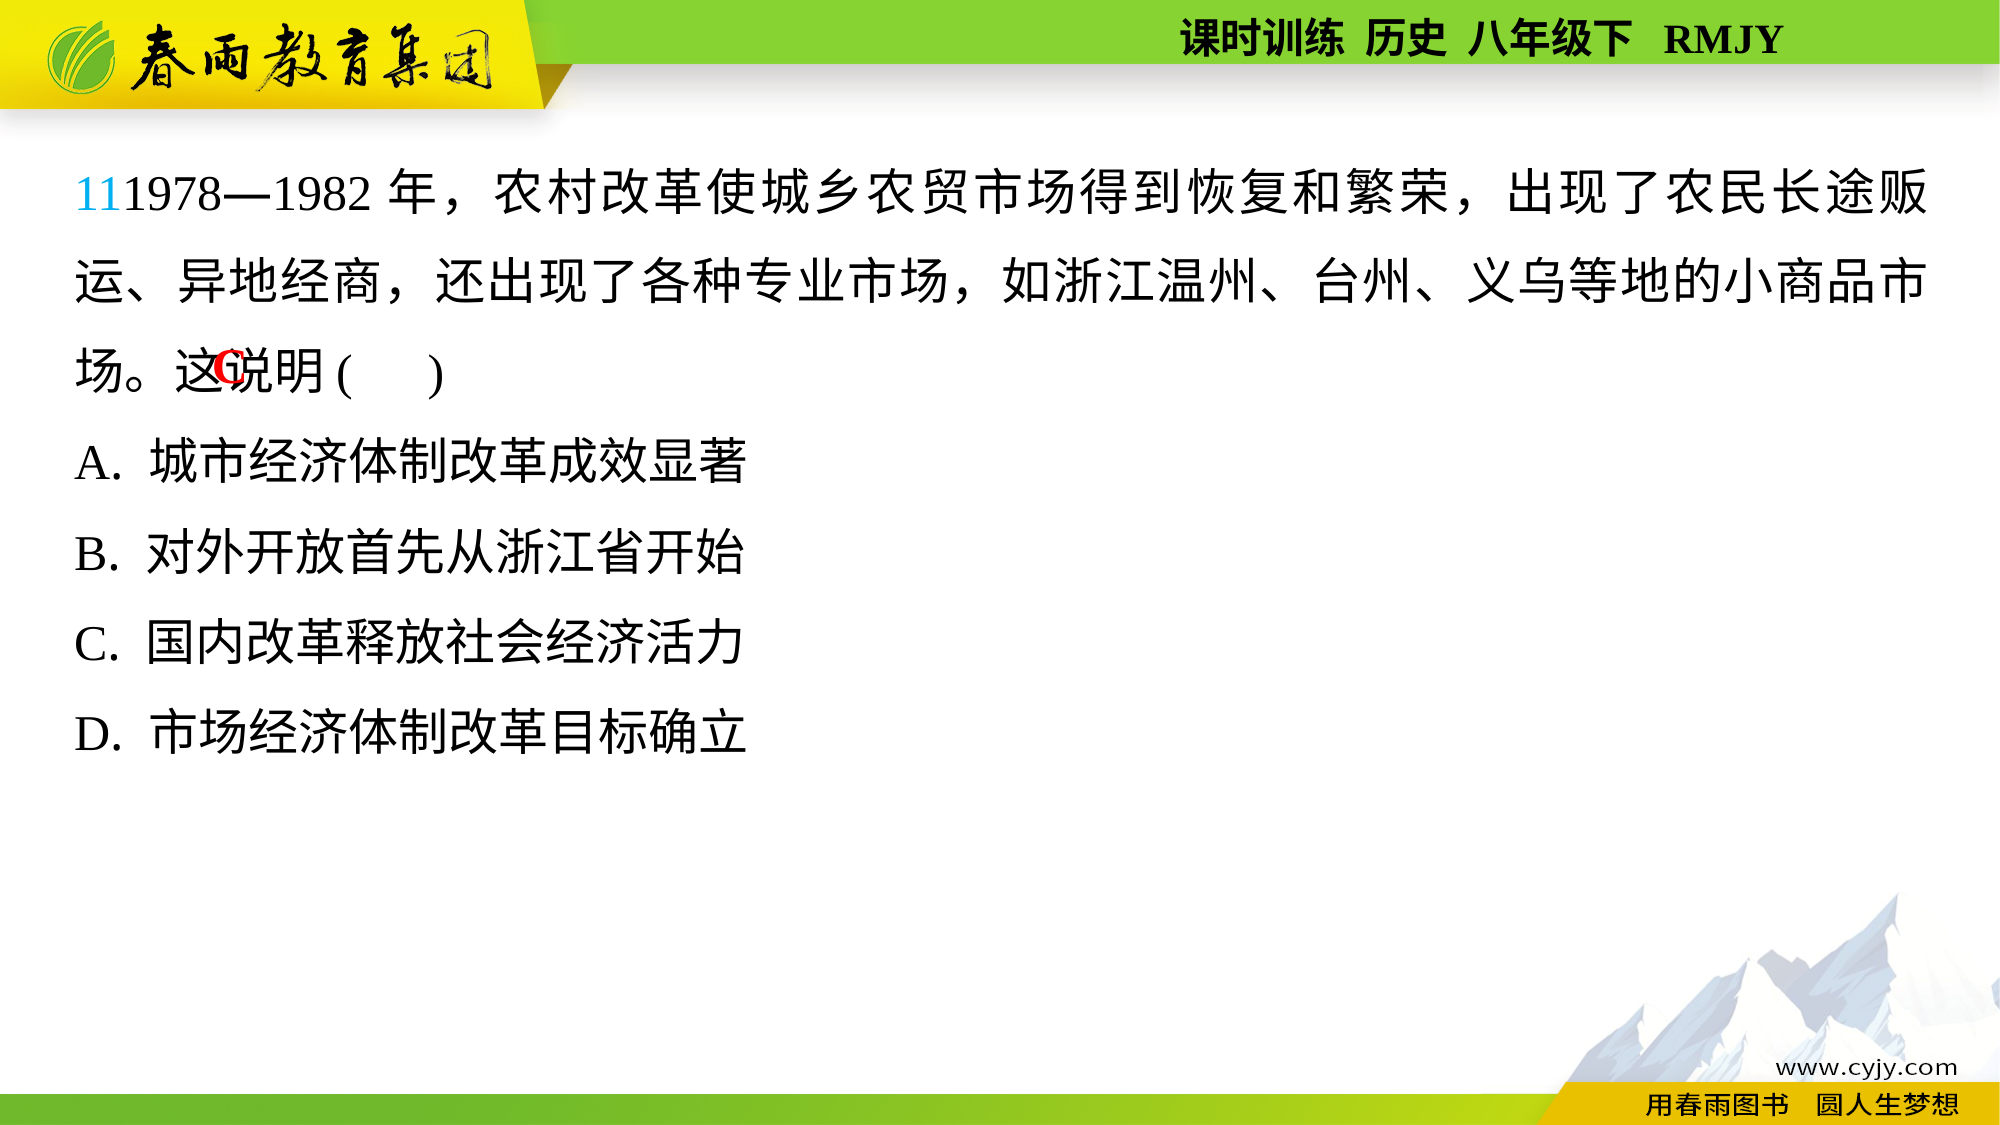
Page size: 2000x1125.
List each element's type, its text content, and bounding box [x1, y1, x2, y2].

picture [0, 0, 2000, 1125]
text_box C [197, 326, 263, 401]
list 111978—1982年，农村改革使城乡农贸市场得到恢复和繁荣，出现了农民长途贩运、异地经商，还出现了各种专业市场，如浙江温州、台州、义乌等地的小商品市场。这说明( ) A. 城市经济体制改革成效显著 B. 对外开放首先从浙江省开始 C. 国内改革释放社会经济活力 D. 市场经济体制改革目标确立 [59, 122, 1944, 763]
